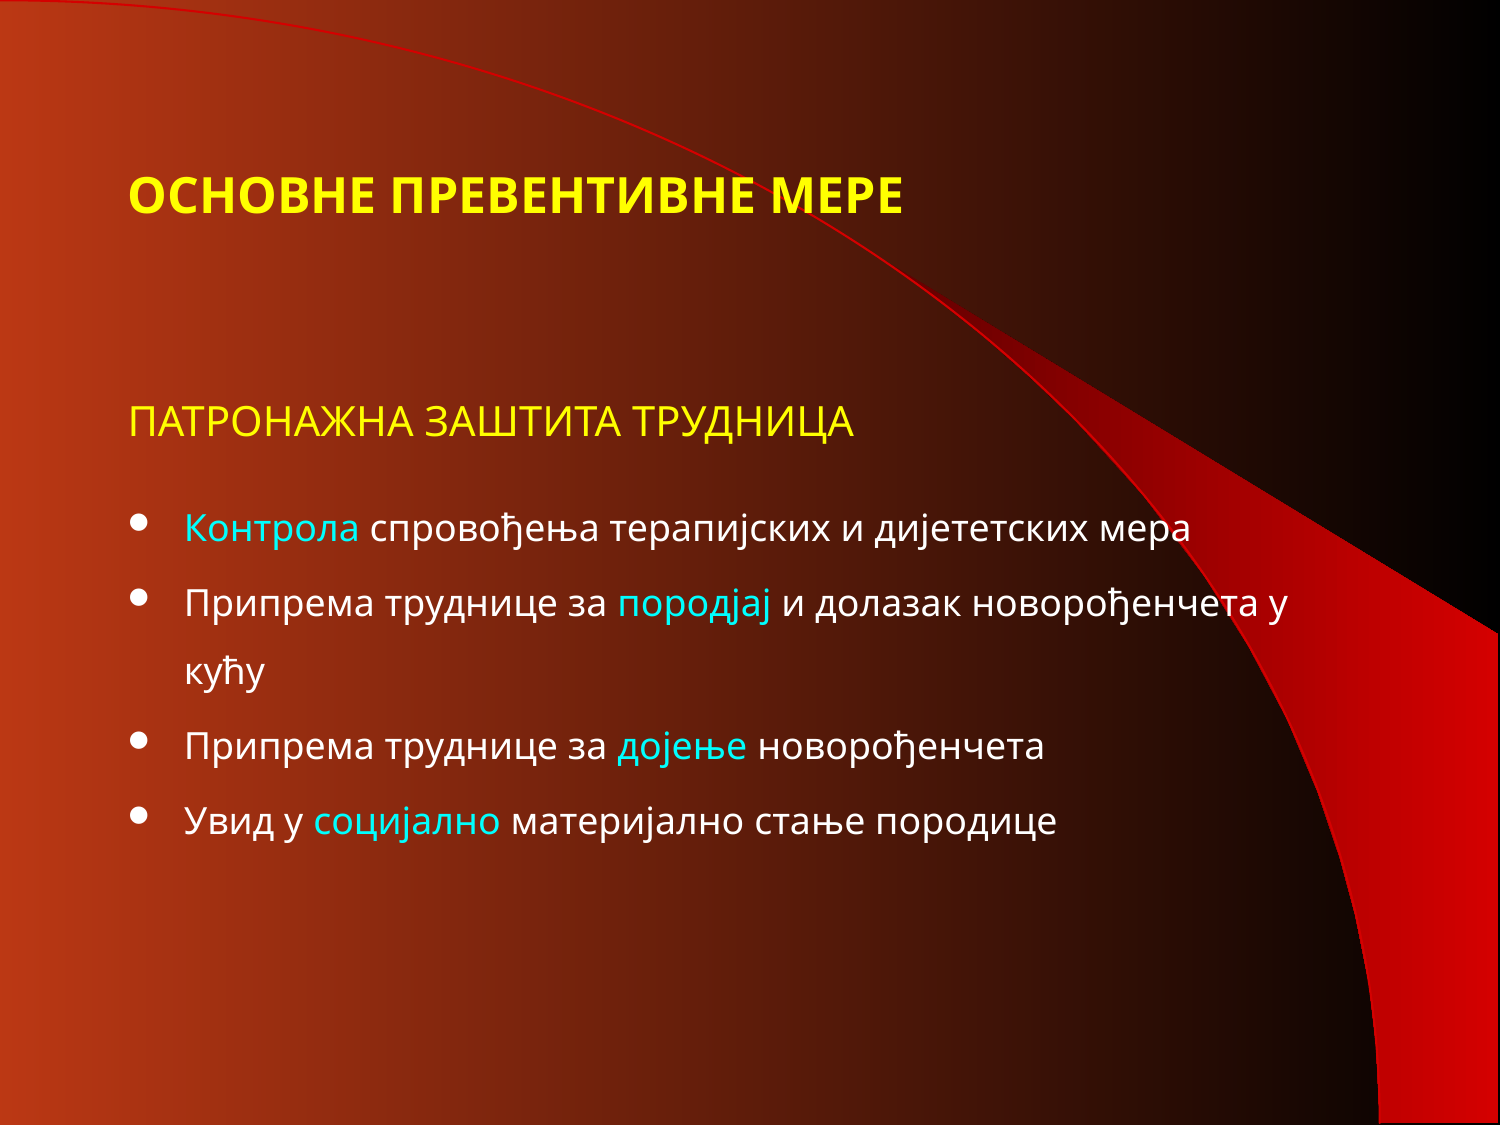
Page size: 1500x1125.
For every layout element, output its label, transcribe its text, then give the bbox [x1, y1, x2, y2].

title ОСНОВНЕ ПРЕВЕНТИВНЕ МЕРЕ [112, 99, 1388, 288]
list ПАТРОНАЖНА ЗАШТИТА ТРУДНИЦА Контрола спровођења терапијских и дијететских мера Припрема труднице за породјај и долазак новорођенчета у кућу Припрема труднице за дојење новорођенчета Увид у социјално материјално стање породице [112, 387, 1388, 1063]
